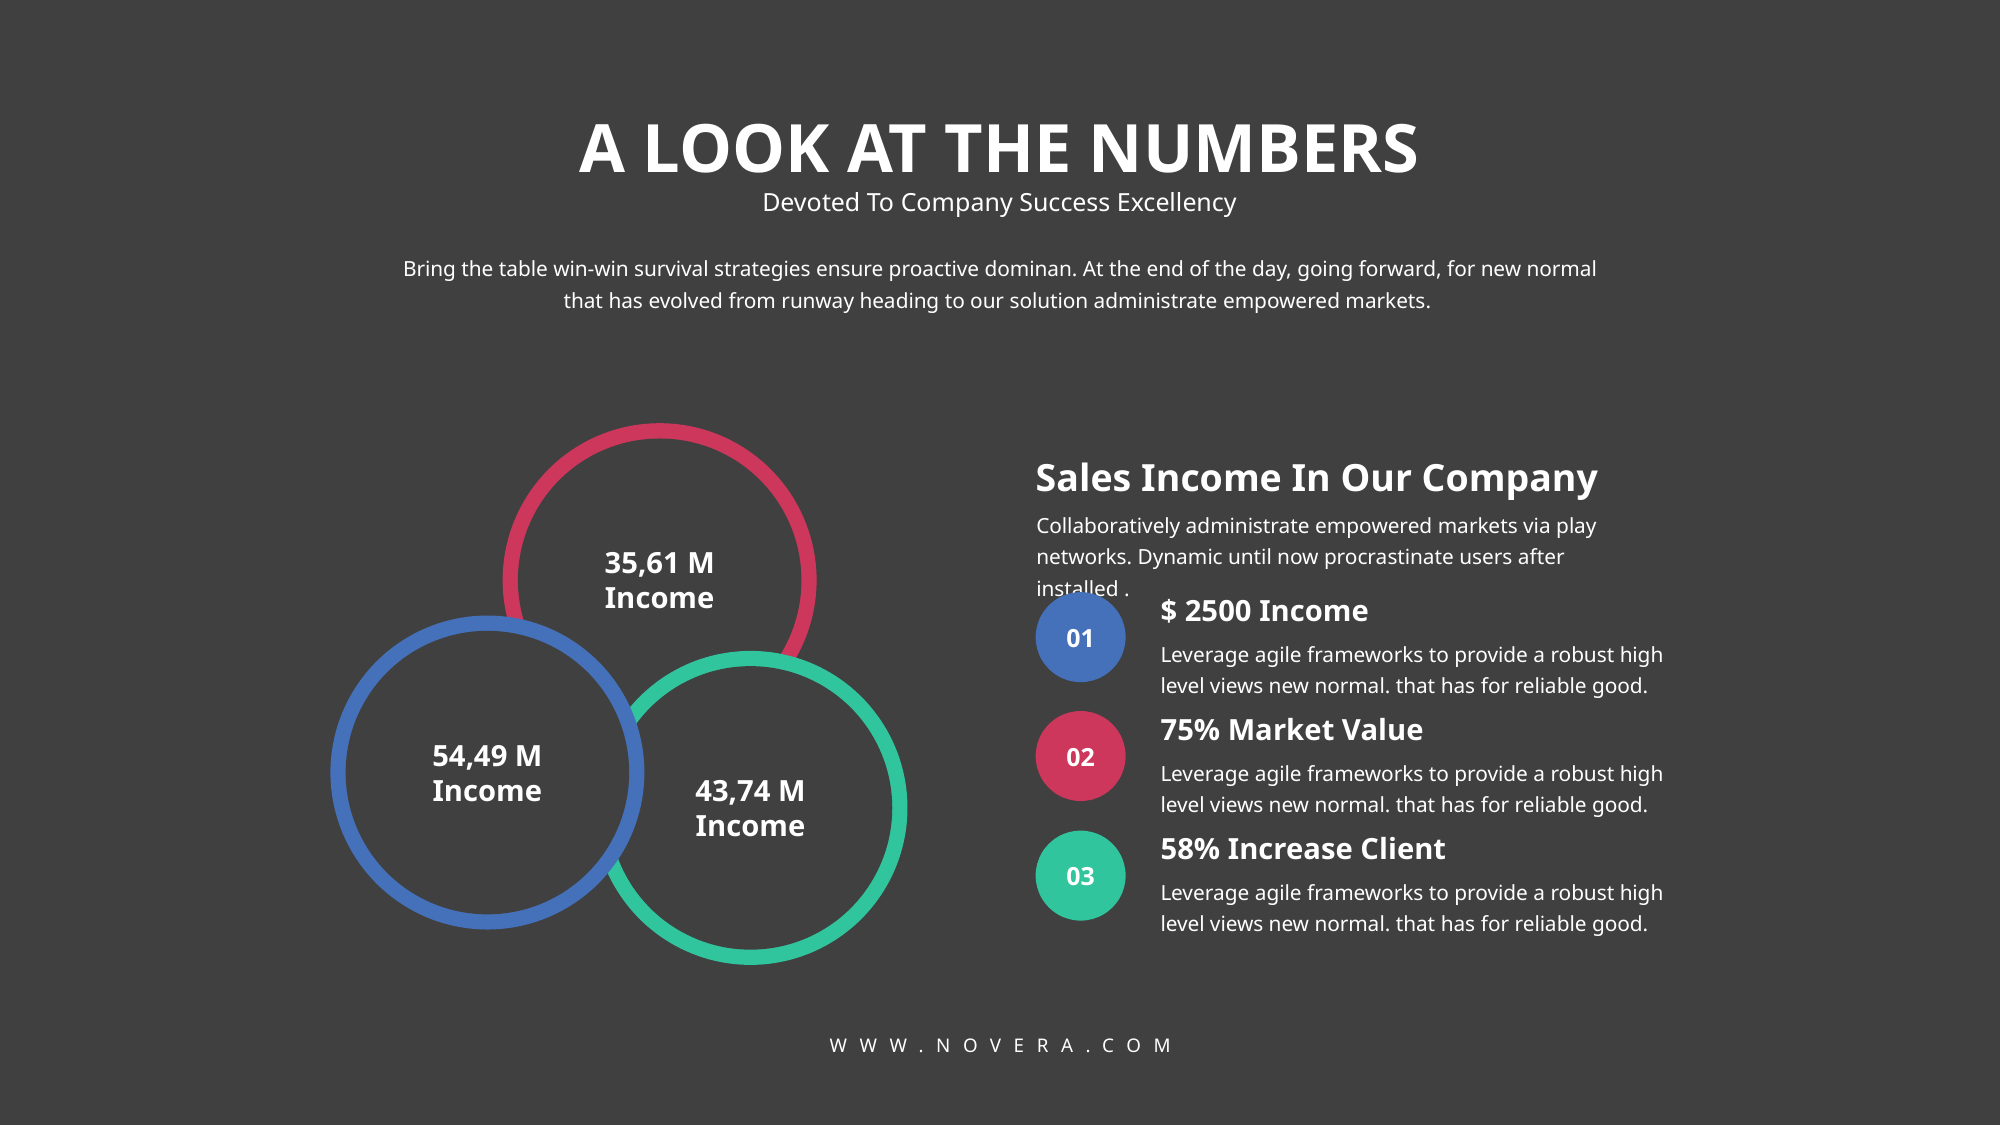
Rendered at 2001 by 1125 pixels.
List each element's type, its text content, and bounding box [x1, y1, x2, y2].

text_box Bring the table win-win survival strategies ensure proactive dominan. At the end of the day, going forward, for new normal that has evolved from runway heading to our solution administrate empowered markets. [398, 249, 1602, 313]
text_box WWW.NOVERA.COM [797, 1033, 1203, 1057]
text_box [330, 423, 1670, 965]
text_box Devoted To Company Success Excellency [398, 186, 1602, 217]
text_box A LOOK AT THE NUMBERS [398, 112, 1602, 186]
